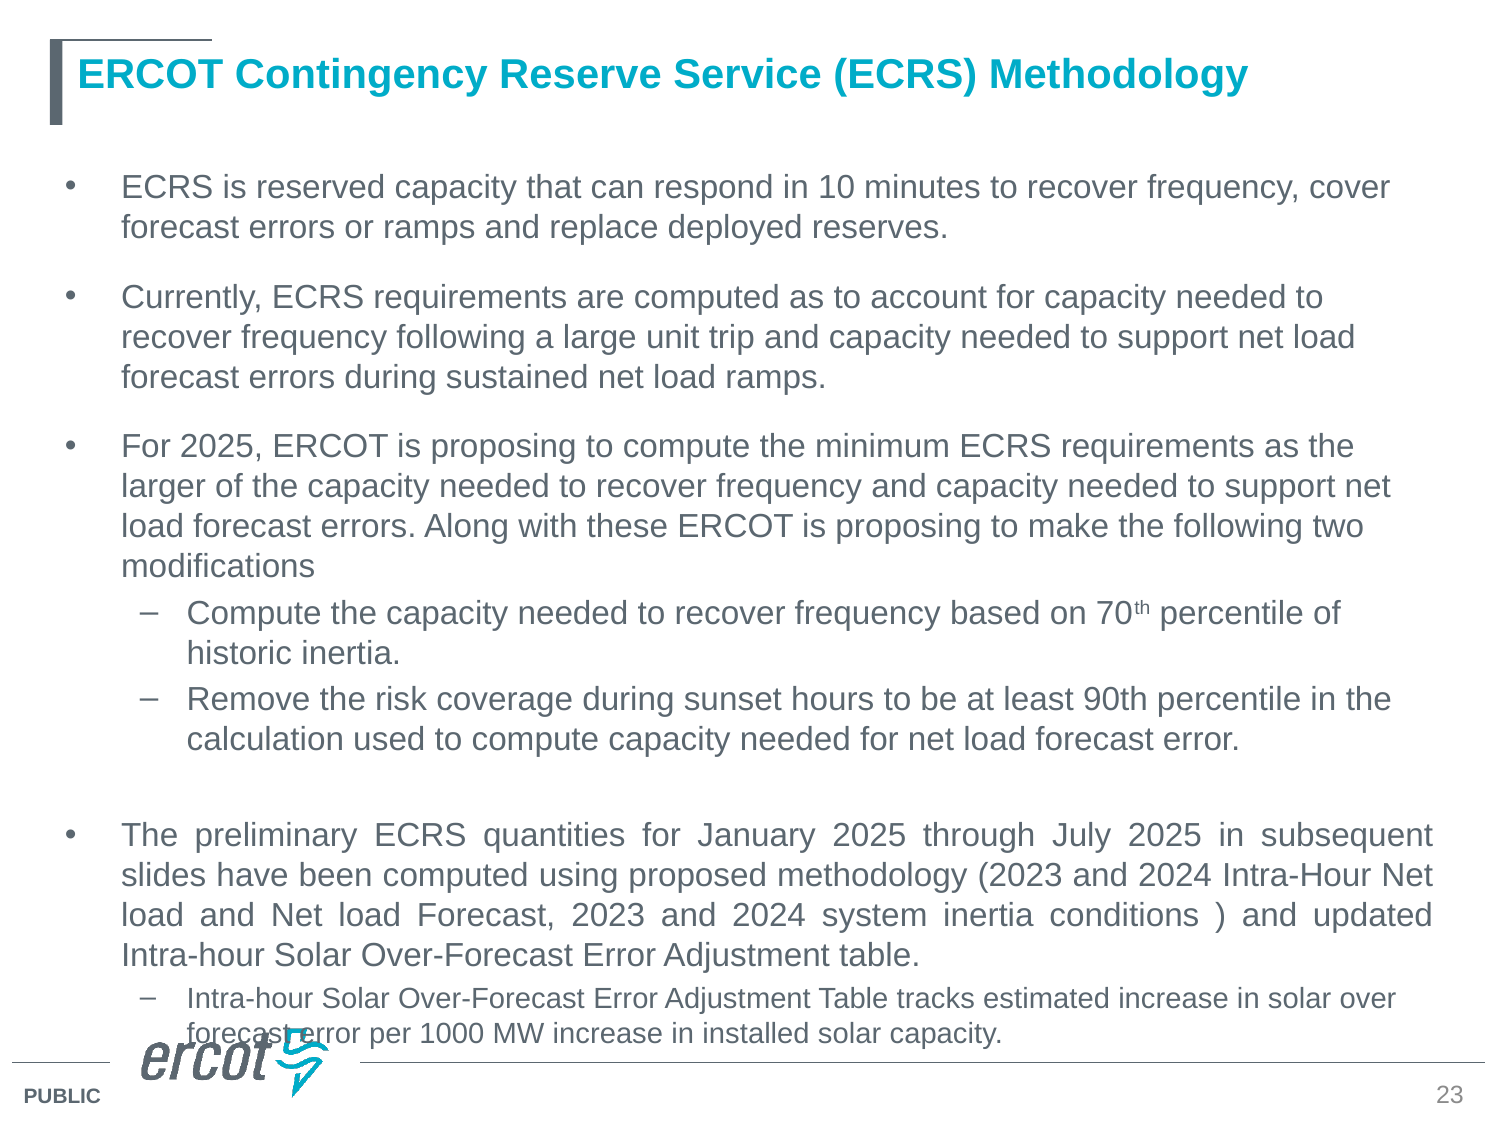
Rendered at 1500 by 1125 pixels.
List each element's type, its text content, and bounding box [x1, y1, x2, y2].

list ECRS is reserved capacity that can respond in 10 minutes to recover frequency, cover forecast errors or ramps and replace deployed reserves. Currently, ECRS requirements are computed as to account for capacity needed to recover frequency following a large unit trip and capacity needed to support net load forecast errors during sustained net load ramps. For 2025, ERCOT is proposing to compute the minimum ECRS requirements as the larger of the capacity needed to recover frequency and capacity needed to support net load forecast errors. Along with these ERCOT is proposing to make the following two modifications Compute the capacity needed to recover frequency based on 70th percentile of historic inertia. Remove the risk coverage during sunset hours to be at least 90th percentile in the calculation used to compute capacity needed for net load forecast error. The preliminary ECRS quantities for January 2025 through July 2025 in subsequent slides have been computed using proposed methodology (2023 and 2024 Intra-Hour Net load and Net load Forecast, 2023 and 2024 system inertia conditions ) and updated Intra-hour Solar Over-Forecast Error Adjustment table. Intra-hour Solar Over-Forecast Error Adjustment Table tracks estimated increase in solar over forecast error per 1000 MW increase in installed solar capacity. [50, 157, 1450, 867]
slide_number 23 [1412, 1076, 1488, 1112]
title ERCOT Contingency Reserve Service (ECRS) Methodology [62, 39, 1450, 157]
picture [137, 1024, 332, 1100]
